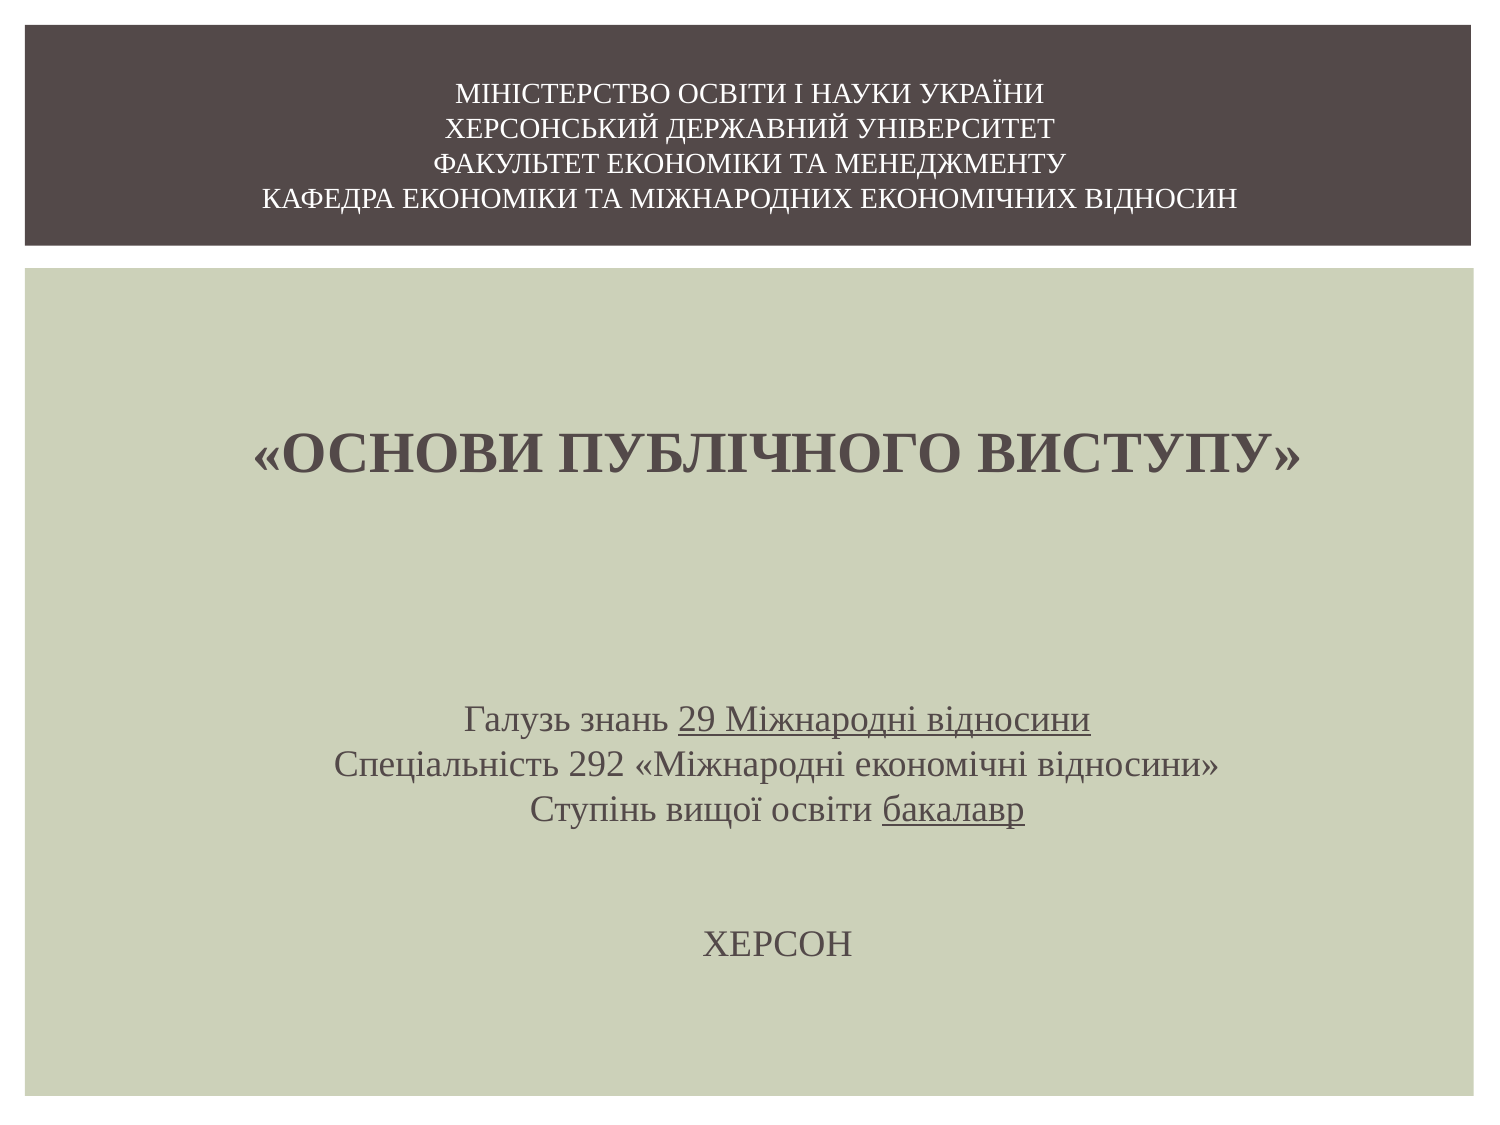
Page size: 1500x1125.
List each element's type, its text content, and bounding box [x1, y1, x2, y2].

title Міністерство освіти і науки України Херсонський державний університет Факультет економіки та менеджменту Кафедра економіки та міжнародних економічних відносин [62, 58, 1438, 232]
text_box «Основи публічного виступу» Галузь знань 29 Міжнародні відносини Спеціальність 292 «Міжнародні економічні відносини» Ступінь вищої освіти бакалавр ХЕРСОН [123, 267, 1424, 1042]
